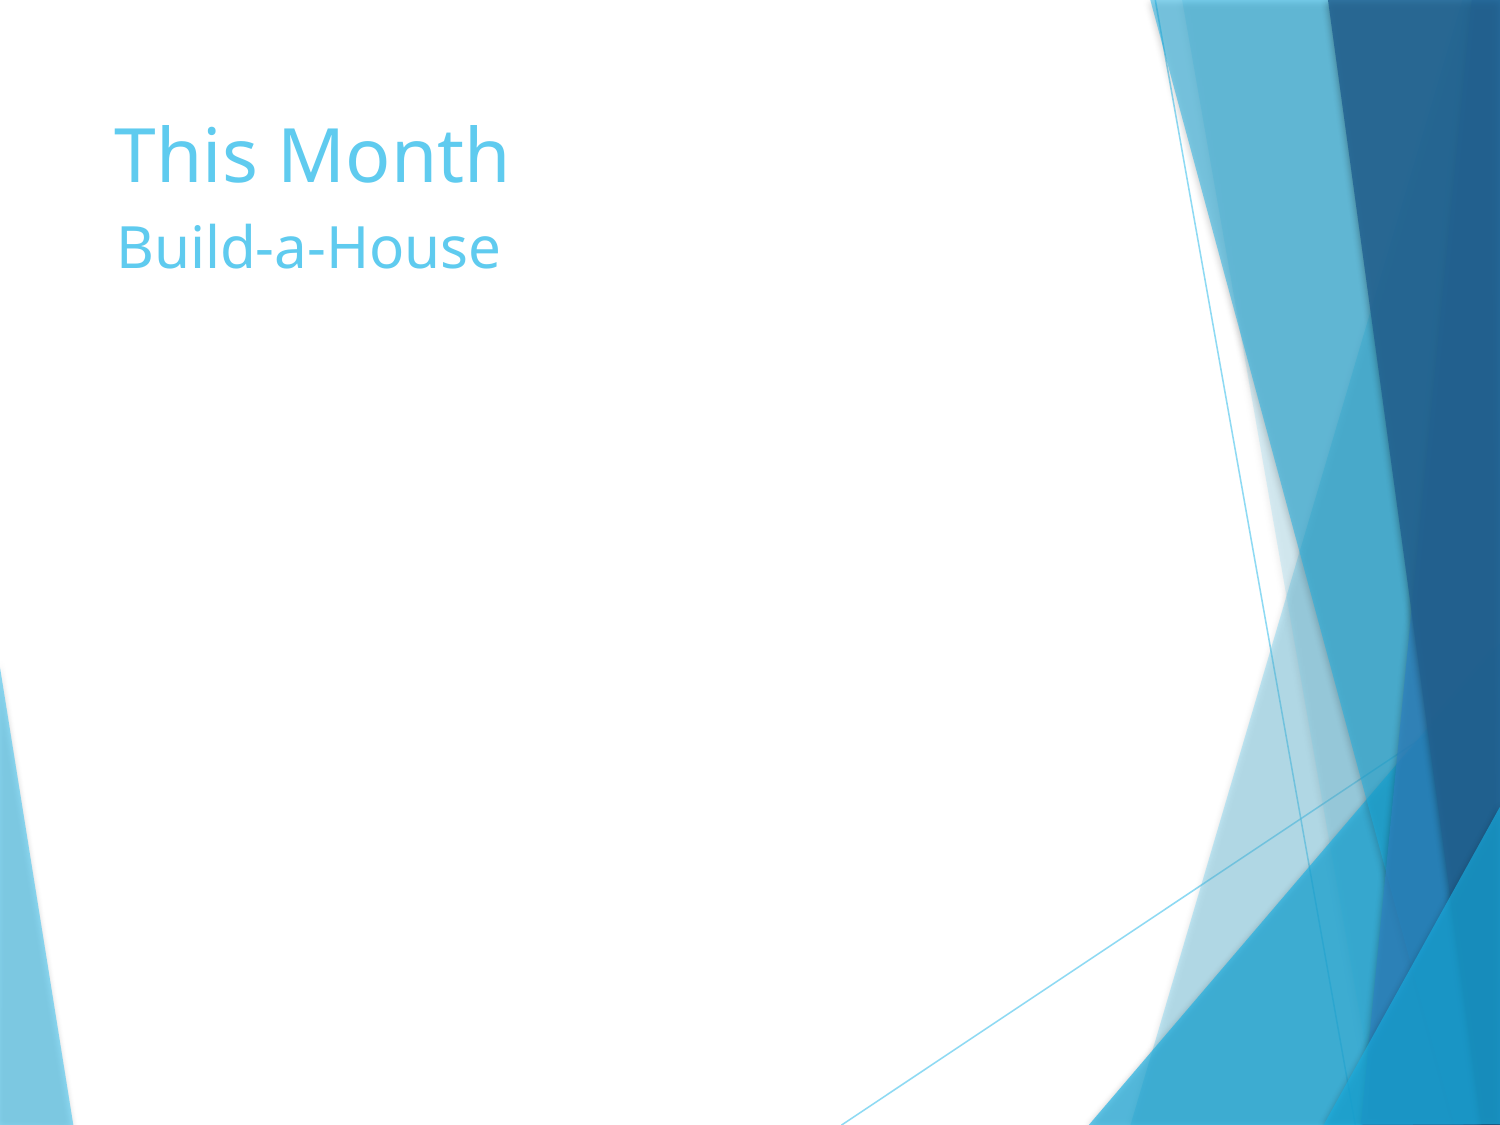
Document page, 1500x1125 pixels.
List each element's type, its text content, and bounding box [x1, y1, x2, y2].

title This Month [99, 99, 1142, 317]
text_box Build-a-House [101, 203, 1143, 317]
